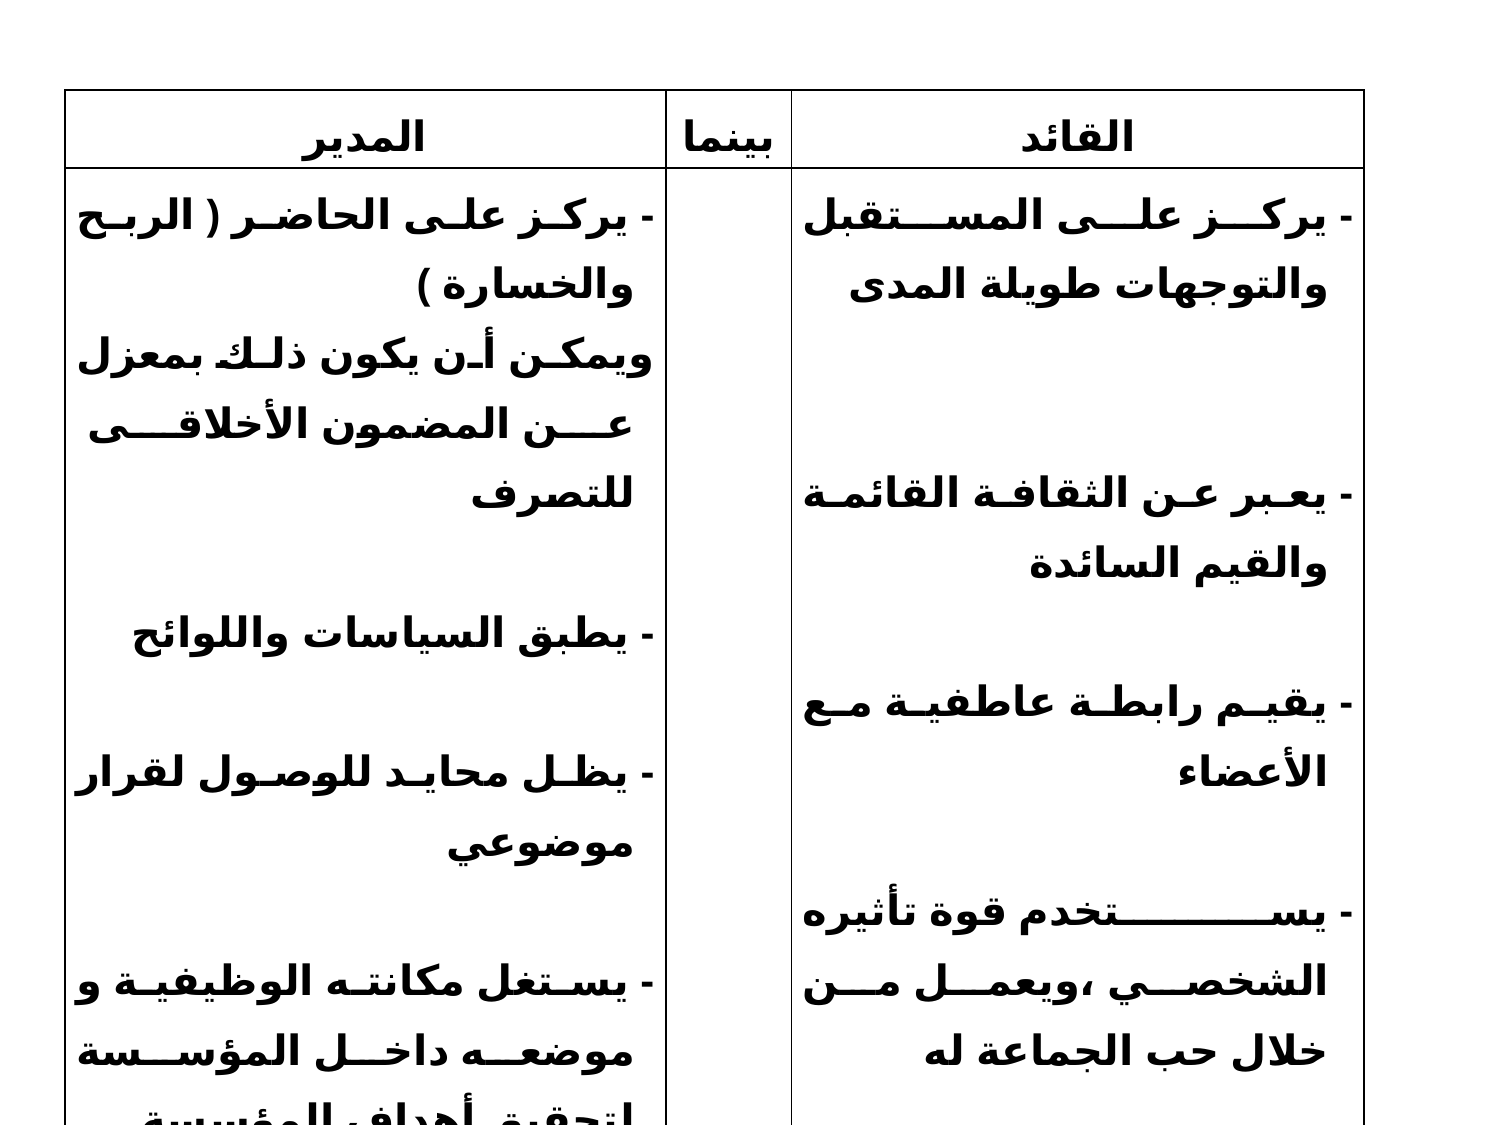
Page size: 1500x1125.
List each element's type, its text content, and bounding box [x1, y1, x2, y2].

table_header القائد [792, 91, 1363, 167]
table_header بينما [667, 91, 791, 167]
table_cell [667, 169, 791, 1125]
table_cell - يركز على المستقبل والتوجهات طويلة المدى - يعبر عن الثقافة القائمة والقيم السائدة - يقيم رابطة عاطفية مع الأعضاء - يستخدم قوة تأثيره الشخصي ،ويعمل من خلال حب الجماعة له [792, 169, 1363, 1125]
table_cell - يركز على الحاضر ( الربح والخسارة ) ويمكن أن يكون ذلك بمعزل عن المضمون الأخلاقى للتصرف - يطبق السياسات واللوائح - يظل محايد للوصول لقرار موضوعي - يستغل مكانته الوظيفية و موضعه داخل المؤسسة لتحقيق أهداف المؤسسة [66, 169, 665, 1125]
table_header المدير [66, 91, 665, 167]
